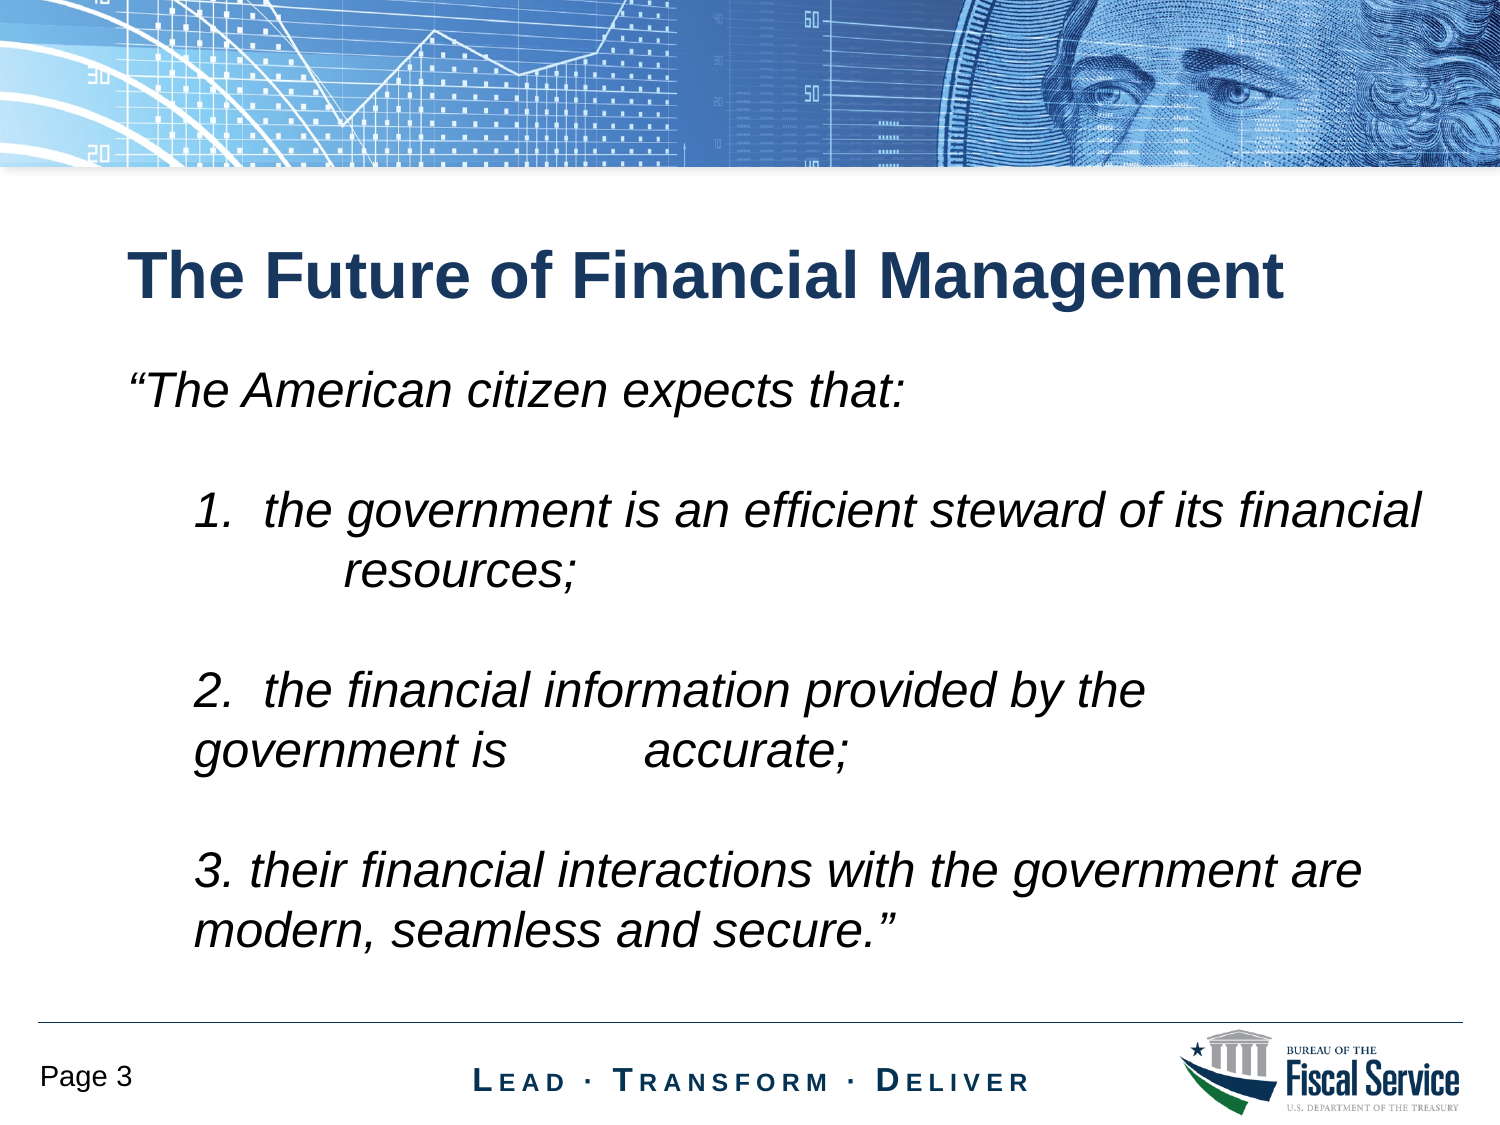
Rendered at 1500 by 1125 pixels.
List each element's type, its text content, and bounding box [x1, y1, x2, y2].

text_box The Future of Financial Management “The American citizen expects that: 1. the government is an efficient steward of its financial resources; 2. the financial information provided by the government is accurate; 3. their financial interactions with the government are modern, seamless and secure.” [112, 224, 1438, 1010]
picture [1175, 1026, 1463, 1118]
picture [0, 0, 1500, 167]
